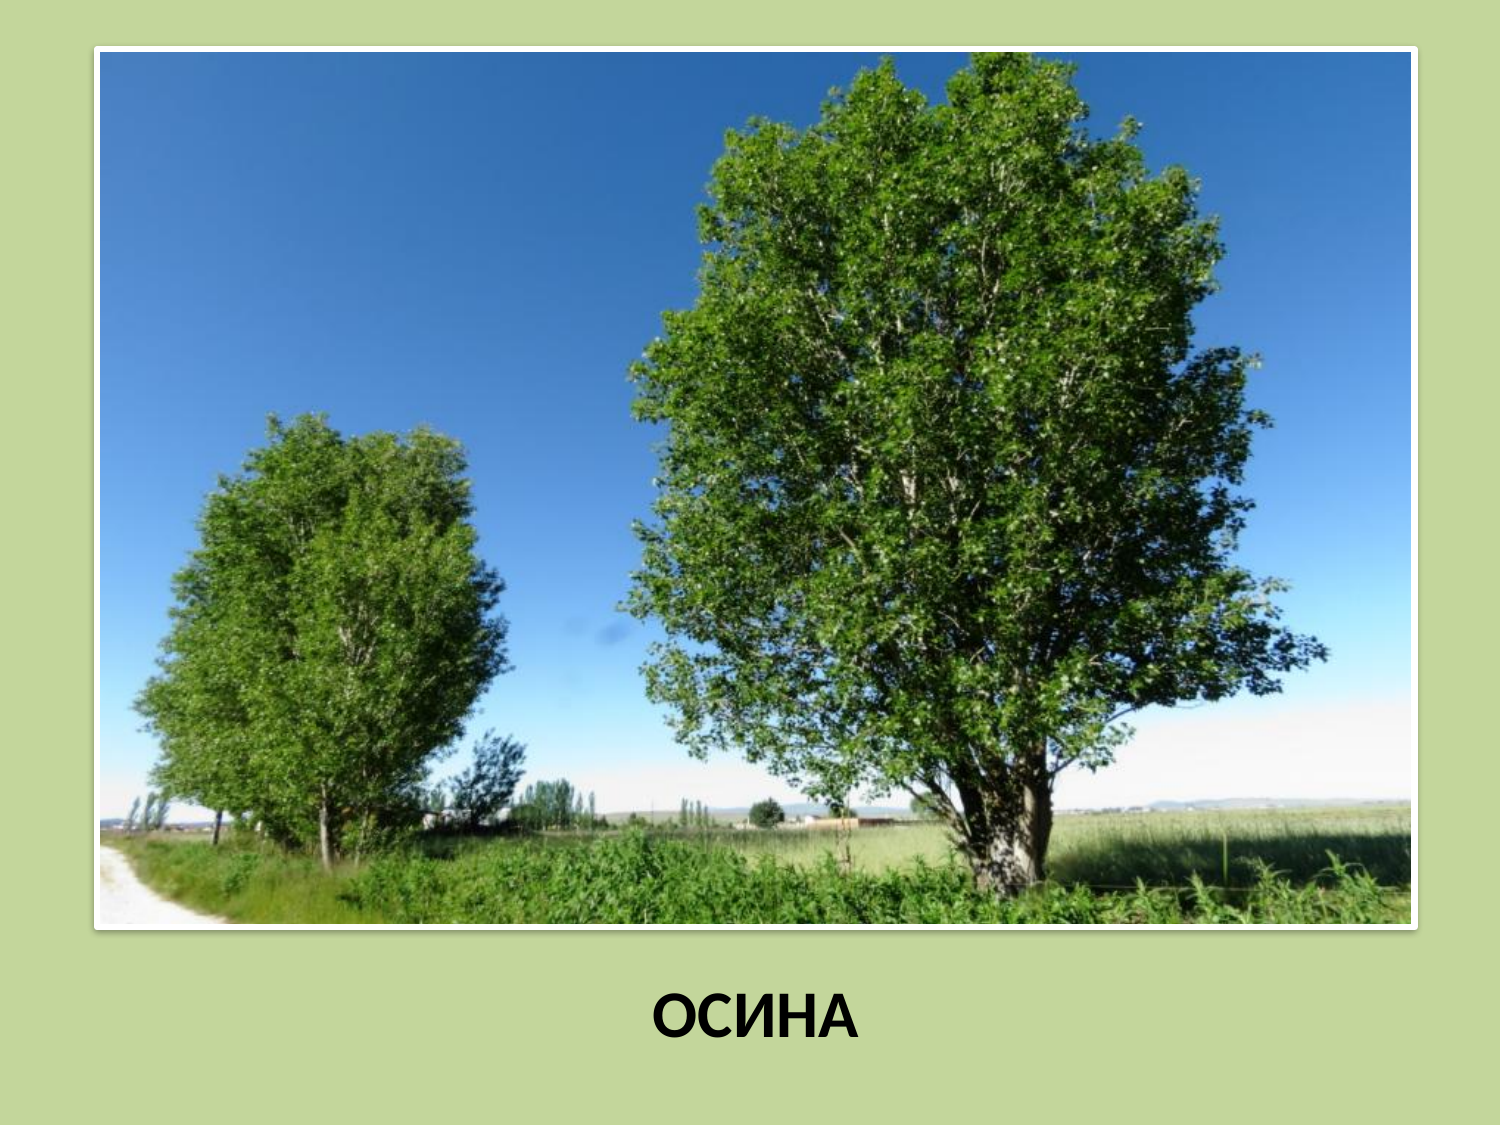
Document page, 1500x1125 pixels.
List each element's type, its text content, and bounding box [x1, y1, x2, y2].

picture [100, 51, 1412, 925]
text_box ОСИНА [637, 963, 874, 1059]
